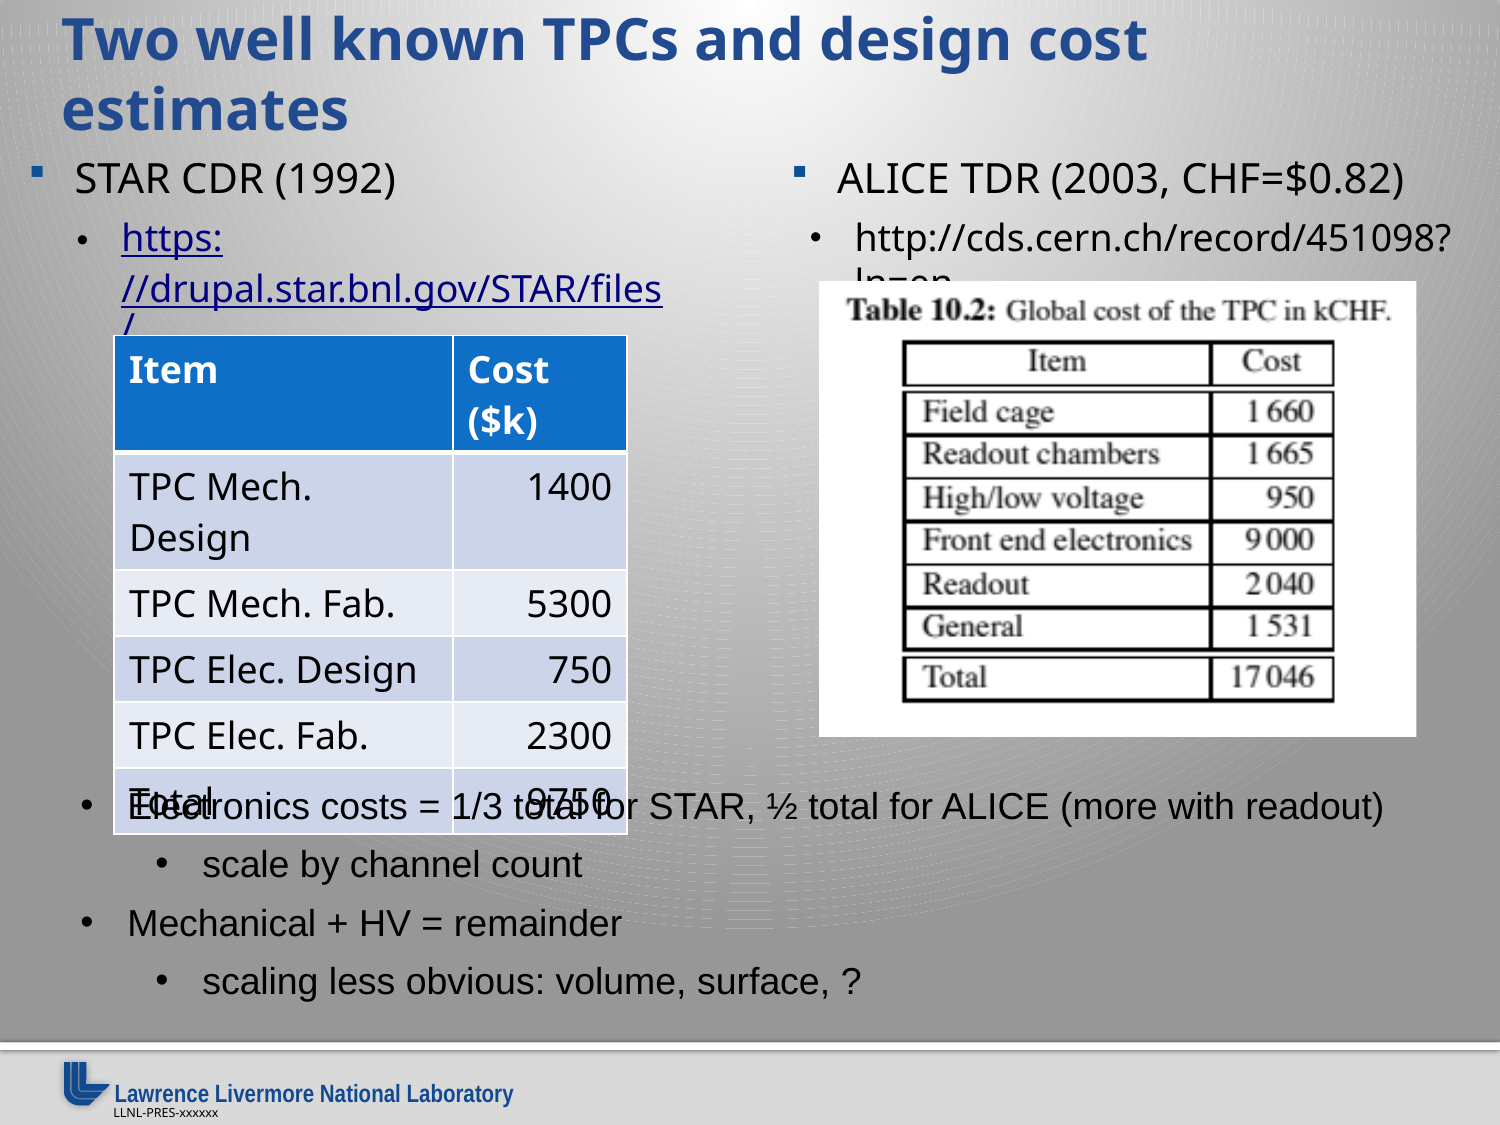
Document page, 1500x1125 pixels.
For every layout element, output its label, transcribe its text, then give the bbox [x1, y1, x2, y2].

table_header Item [115, 336, 452, 450]
table_cell TPC Elec. Fab. [115, 703, 452, 760]
table_cell TPC Mech. Design [115, 455, 452, 569]
text_box Electronics costs = 1/3 total for STAR, ½ total for ALICE (more with readout) scale by channel count Mechanical + HV = remainder scaling less obvious: volume, surface, ? [65, 760, 1450, 1010]
table_cell 1400 [454, 455, 626, 569]
picture [819, 281, 1417, 737]
title Two well known TPCs and design cost estimates [46, 1, 1397, 143]
table_cell 5300 [454, 571, 626, 635]
table_header Cost ($k) [454, 336, 626, 450]
list STAR CDR (1992) https://drupal.star.bnl.gov/STAR/files/StarCDR.pdf (Table 9-2) [0, 136, 685, 333]
table_cell 750 [454, 637, 626, 701]
table_cell TPC Mech. Fab. [115, 571, 452, 635]
picture [56, 1060, 112, 1111]
table_cell 2300 [454, 703, 626, 760]
list ALICE TDR (2003, CHF=$0.82) http://cds.cern.ch/record/451098?ln=en [762, 136, 1500, 290]
table_cell TPC Elec. Design [115, 637, 452, 701]
